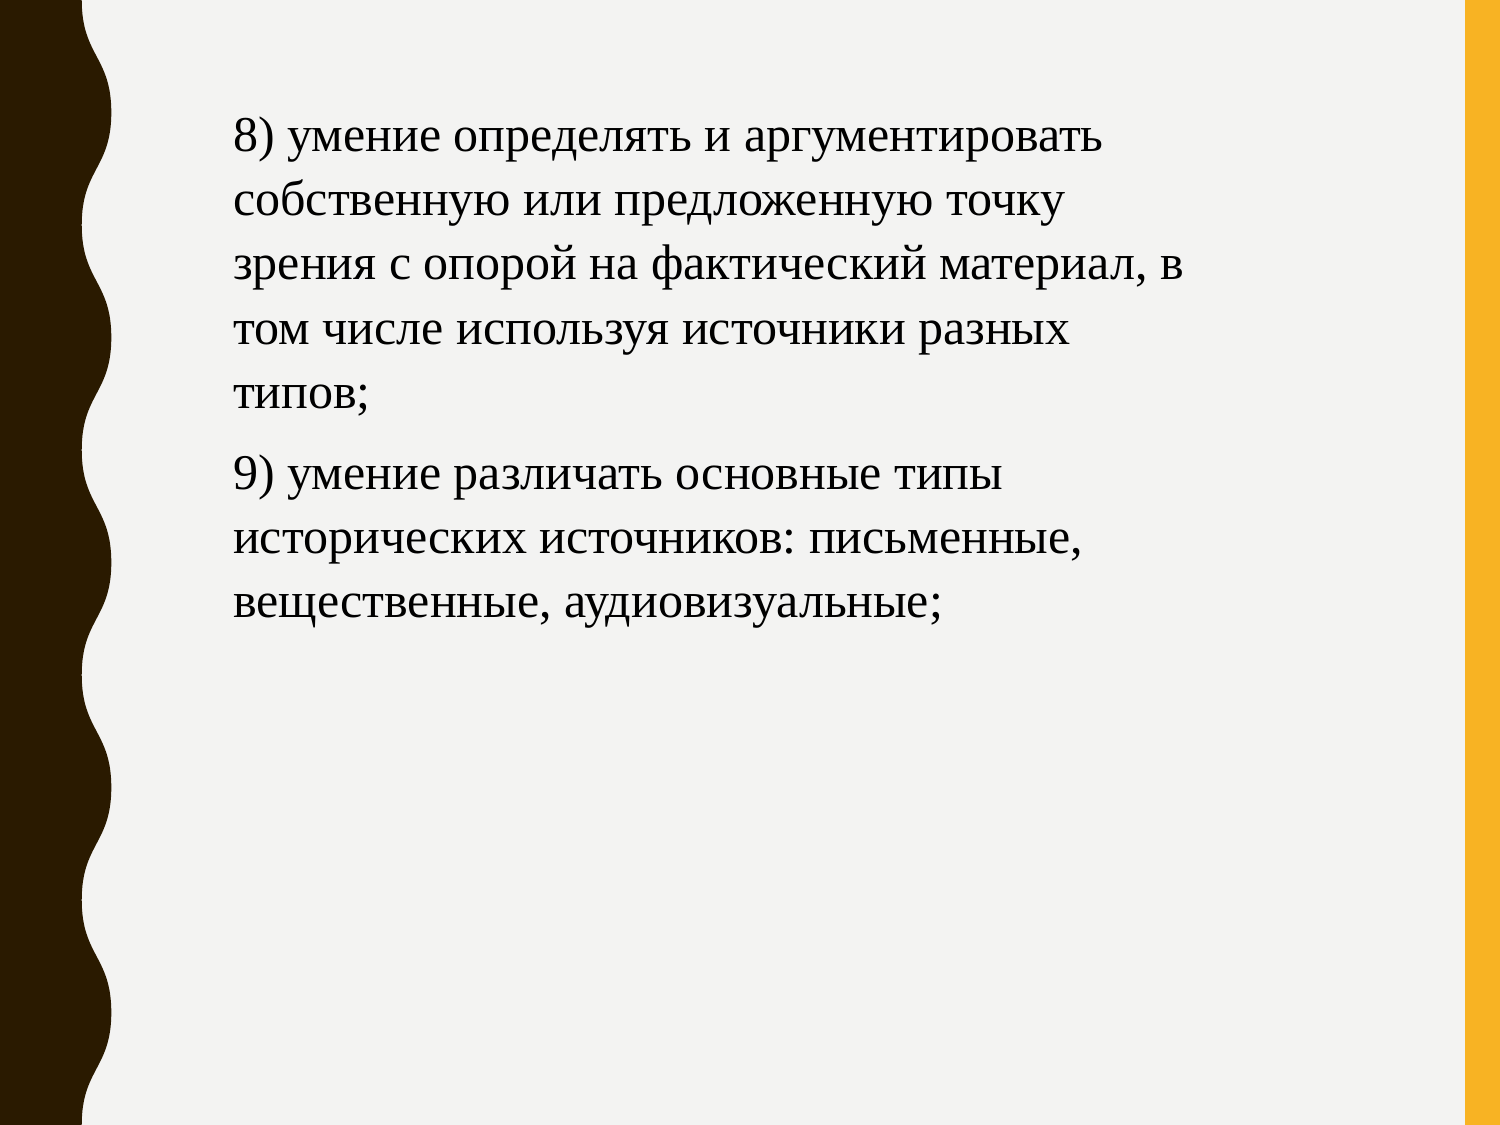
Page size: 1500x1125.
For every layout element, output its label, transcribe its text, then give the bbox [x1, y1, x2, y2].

text_box 8) умение определять и аргументировать собственную или предложенную точку зрения с опорой на фактический материал, в том числе используя источники разных типов; 9) умение различать основные типы исторических источников: письменные, вещественные, аудиовизуальные; [218, 89, 1235, 635]
